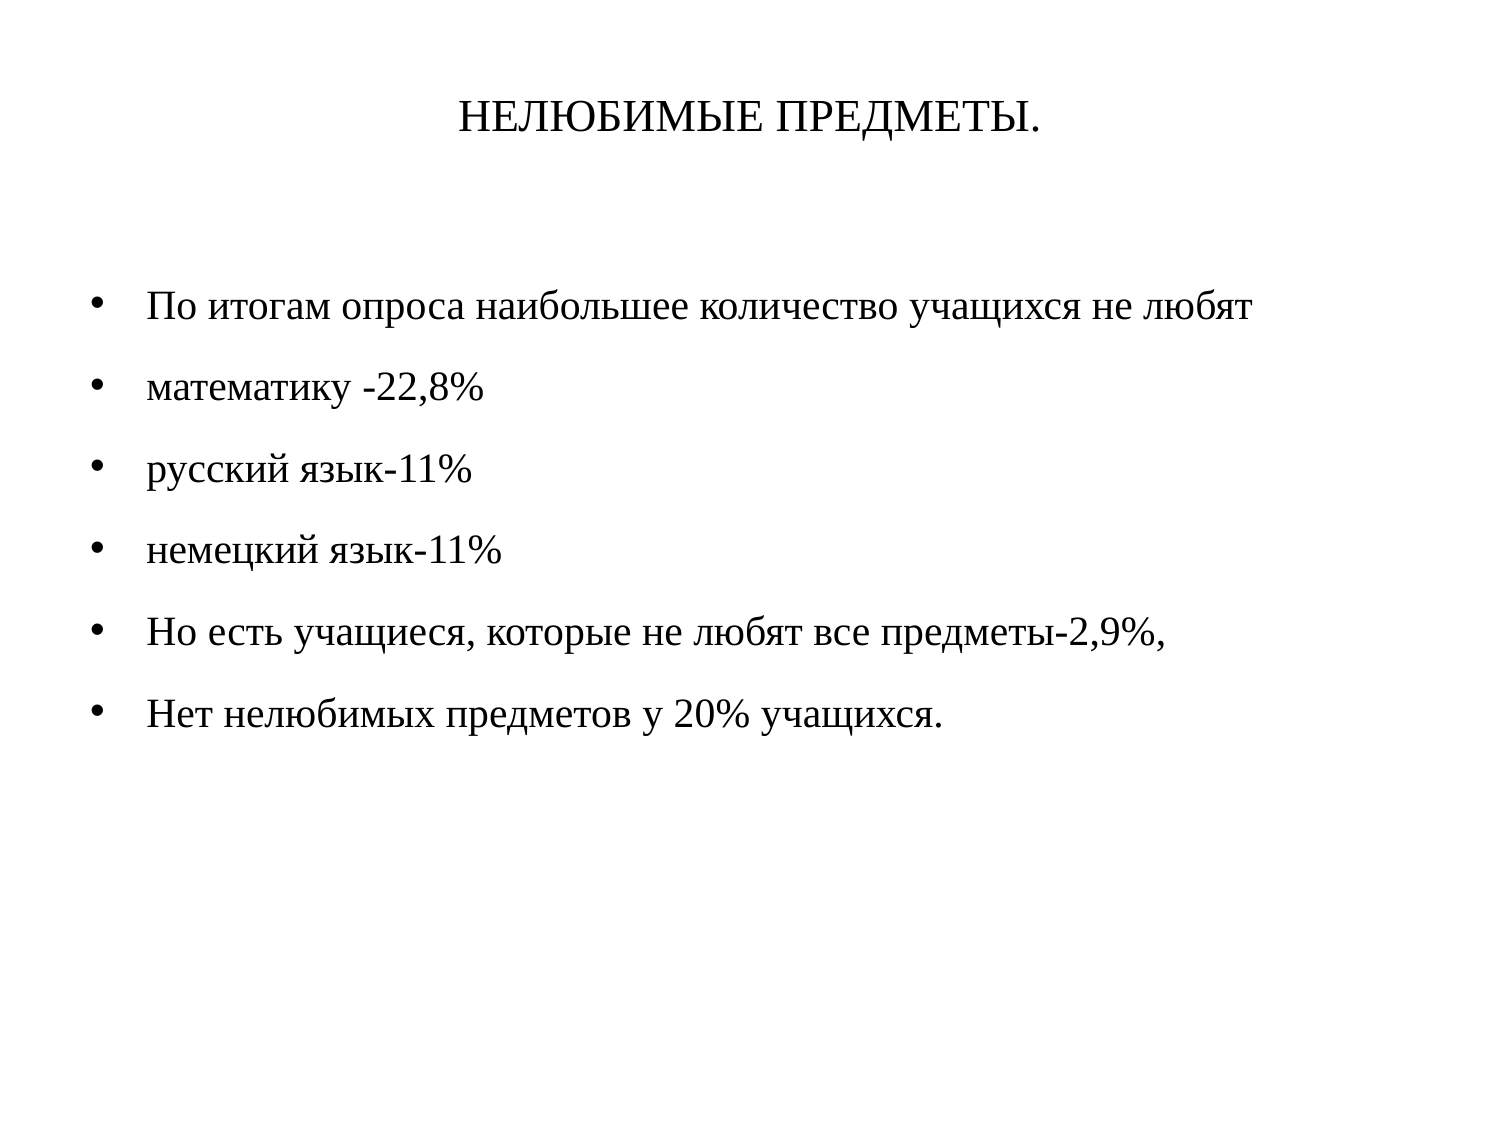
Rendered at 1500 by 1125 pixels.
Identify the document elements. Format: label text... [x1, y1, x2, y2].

list По итогам опроса наибольшее количество учащихся не любят математику -22,8% русский язык-11% немецкий язык-11% Но есть учащиеся, которые не любят все предметы-2,9%, Нет нелюбимых предметов у 20% учащихся. [75, 262, 1425, 1005]
title НЕЛЮБИМЫЕ ПРЕДМЕТЫ. [75, 45, 1425, 233]
